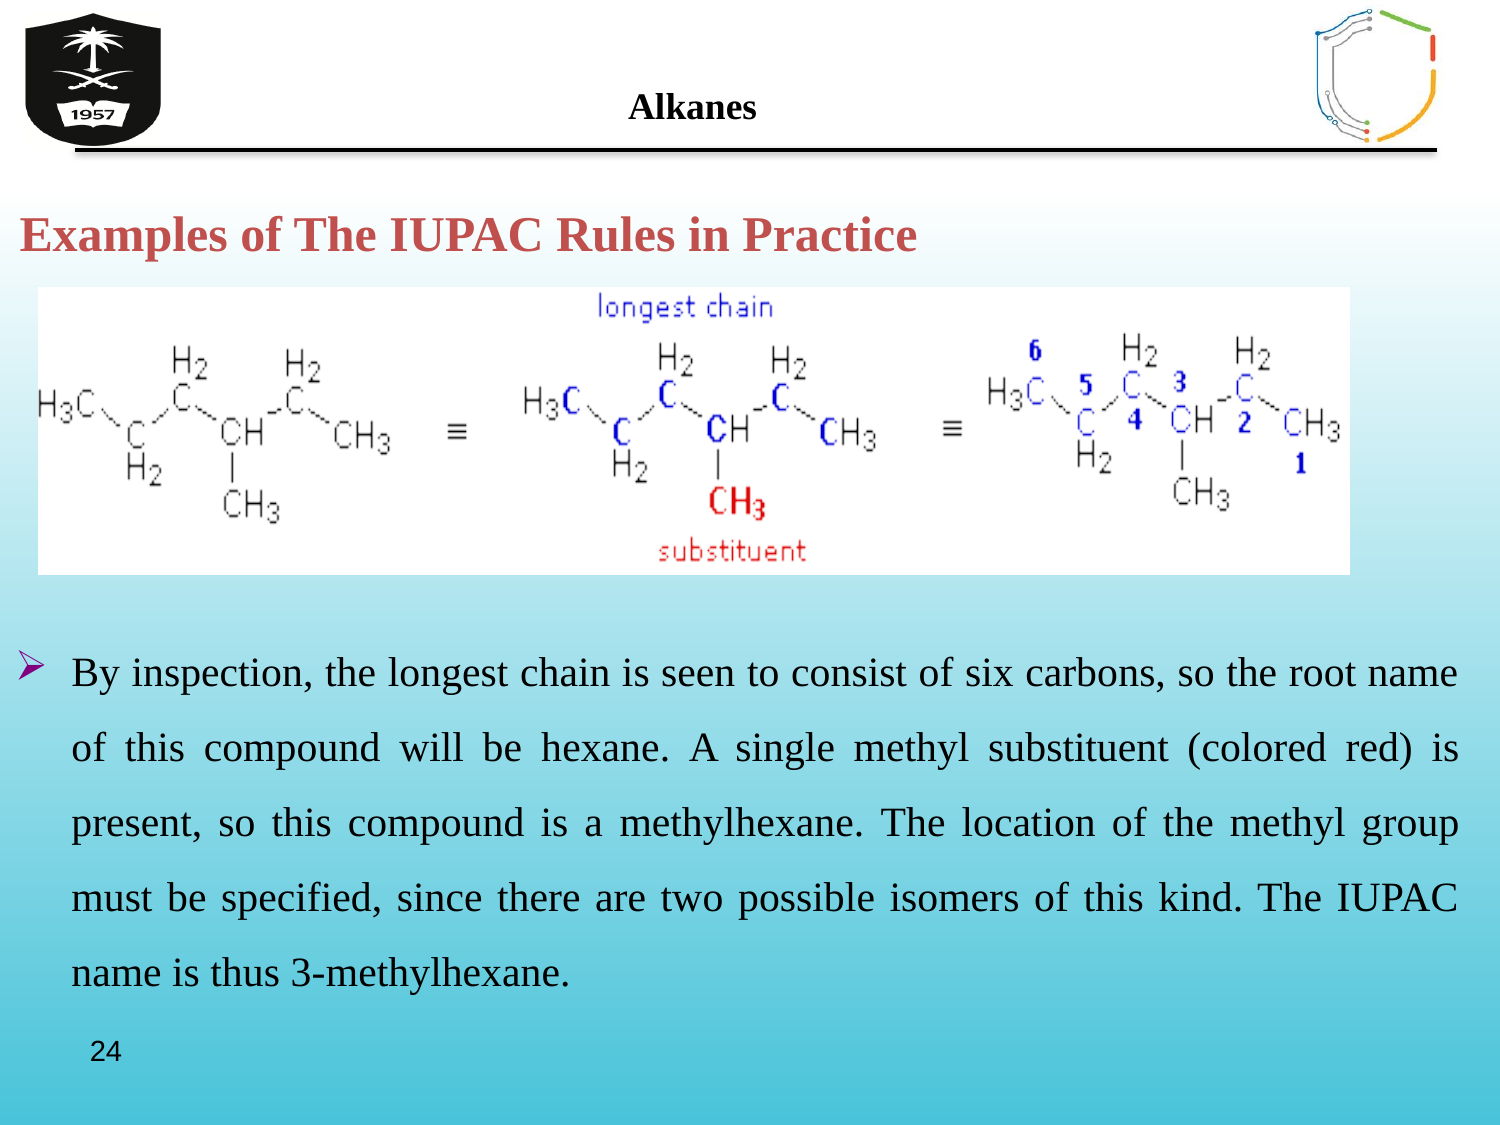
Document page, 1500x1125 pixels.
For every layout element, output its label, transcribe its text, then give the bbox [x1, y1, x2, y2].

picture [24, 12, 163, 151]
list By inspection, the longest chain is seen to consist of six carbons, so the root name of this compound will be hexane. A single methyl substituent (colored red) is present, so this compound is a methylhexane. The location of the methyl group must be specified, since there are two possible isomers of this kind. The IUPAC name is thus 3-methylhexane. [0, 612, 1475, 1025]
text_box 24 [75, 1024, 425, 1103]
picture [37, 287, 1351, 576]
text_box Alkanes [613, 74, 773, 135]
title Examples of The IUPAC Rules in Practice [0, 162, 938, 300]
picture [1287, 0, 1463, 165]
